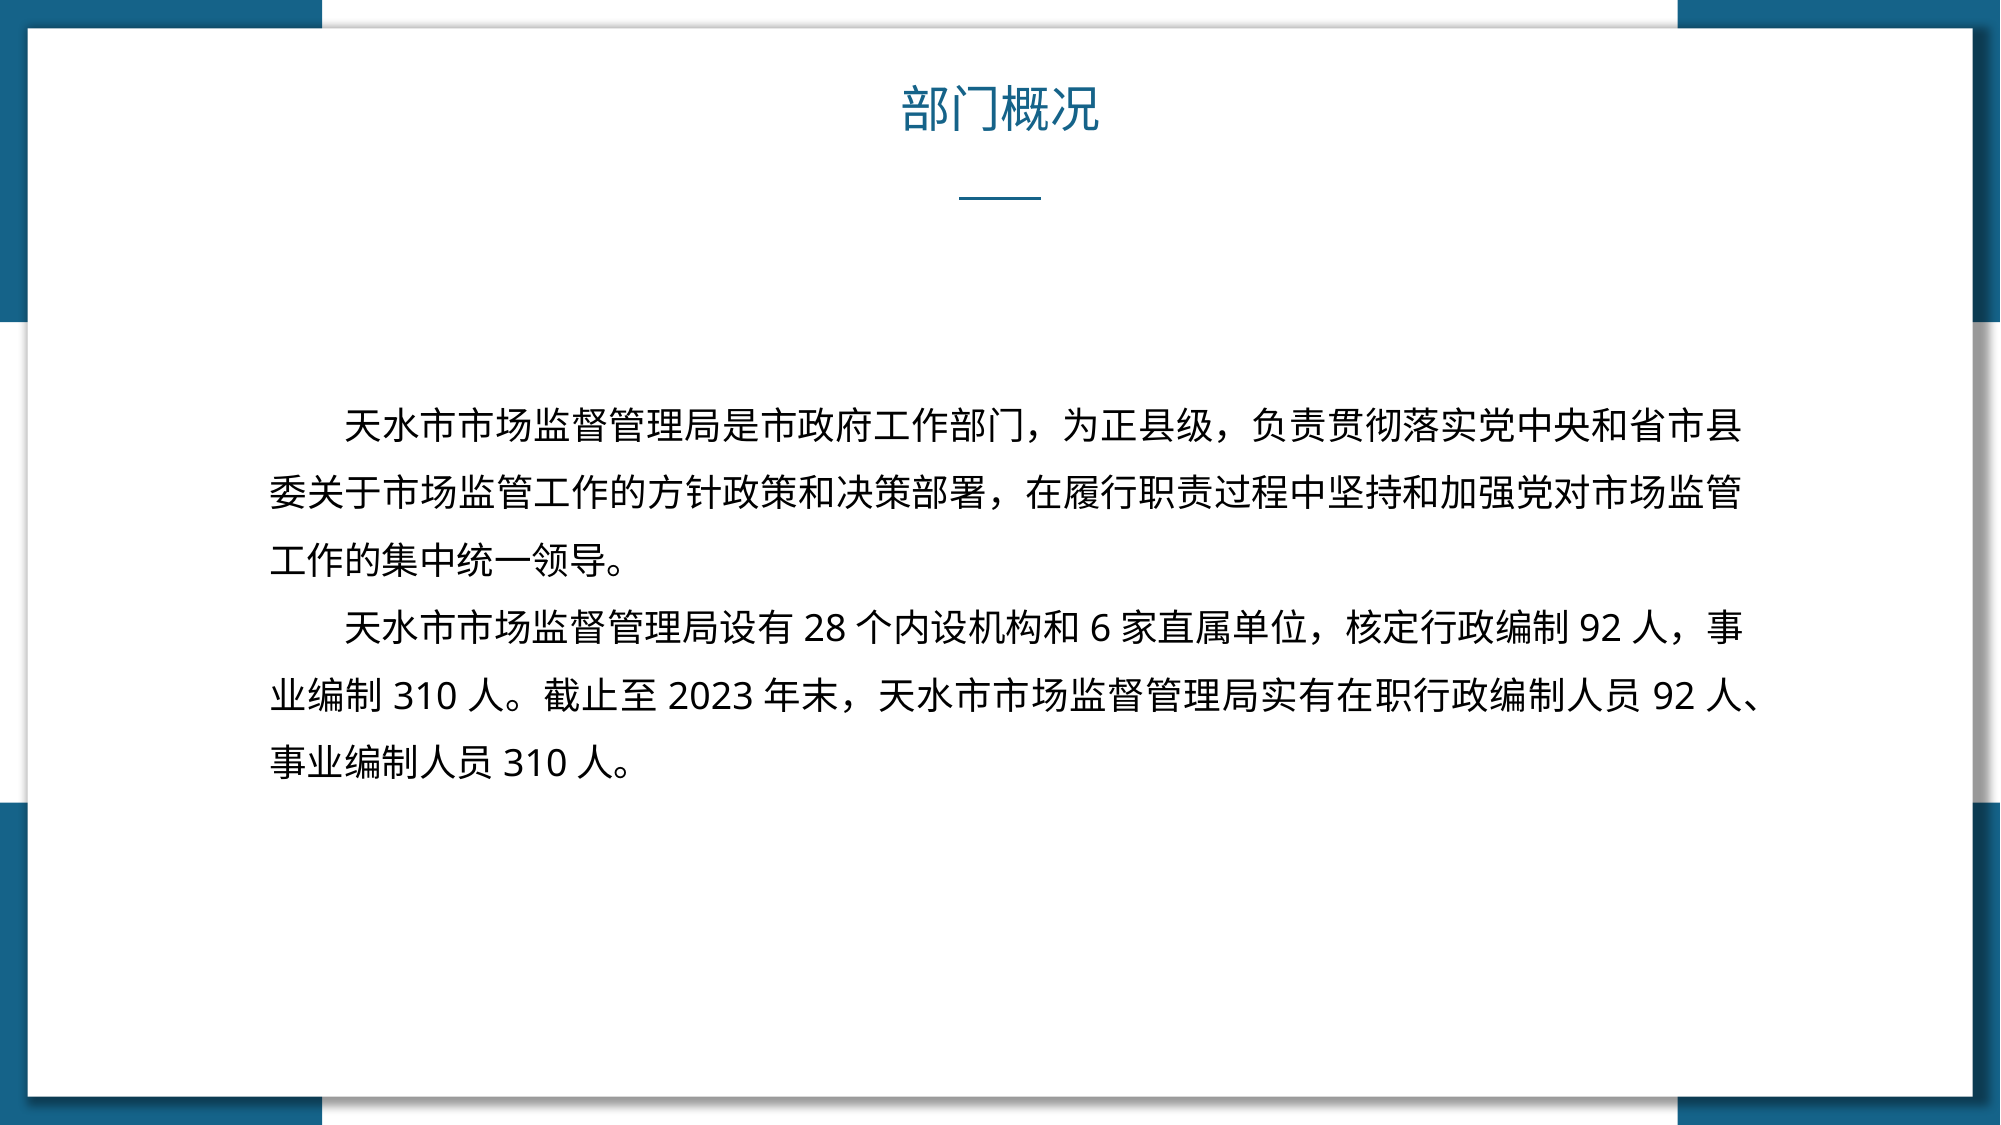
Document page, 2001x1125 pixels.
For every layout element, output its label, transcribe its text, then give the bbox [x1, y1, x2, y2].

text_box 部门概况 [821, 69, 1179, 145]
text_box 天水市市场监督管理局是市政府工作部门，为正县级，负责贯彻落实党中央和省市县委关于市场监管工作的方针政策和决策部署，在履行职责过程中坚持和加强党对市场监管工作的集中统一领导。 天水市市场监督管理局设有28个内设机构和6家直属单位，核定行政编制92人，事业编制310人。截止至2023年末，天水市市场监督管理局实有在职行政编制人员92人、事业编制人员310人。 [254, 371, 1759, 792]
